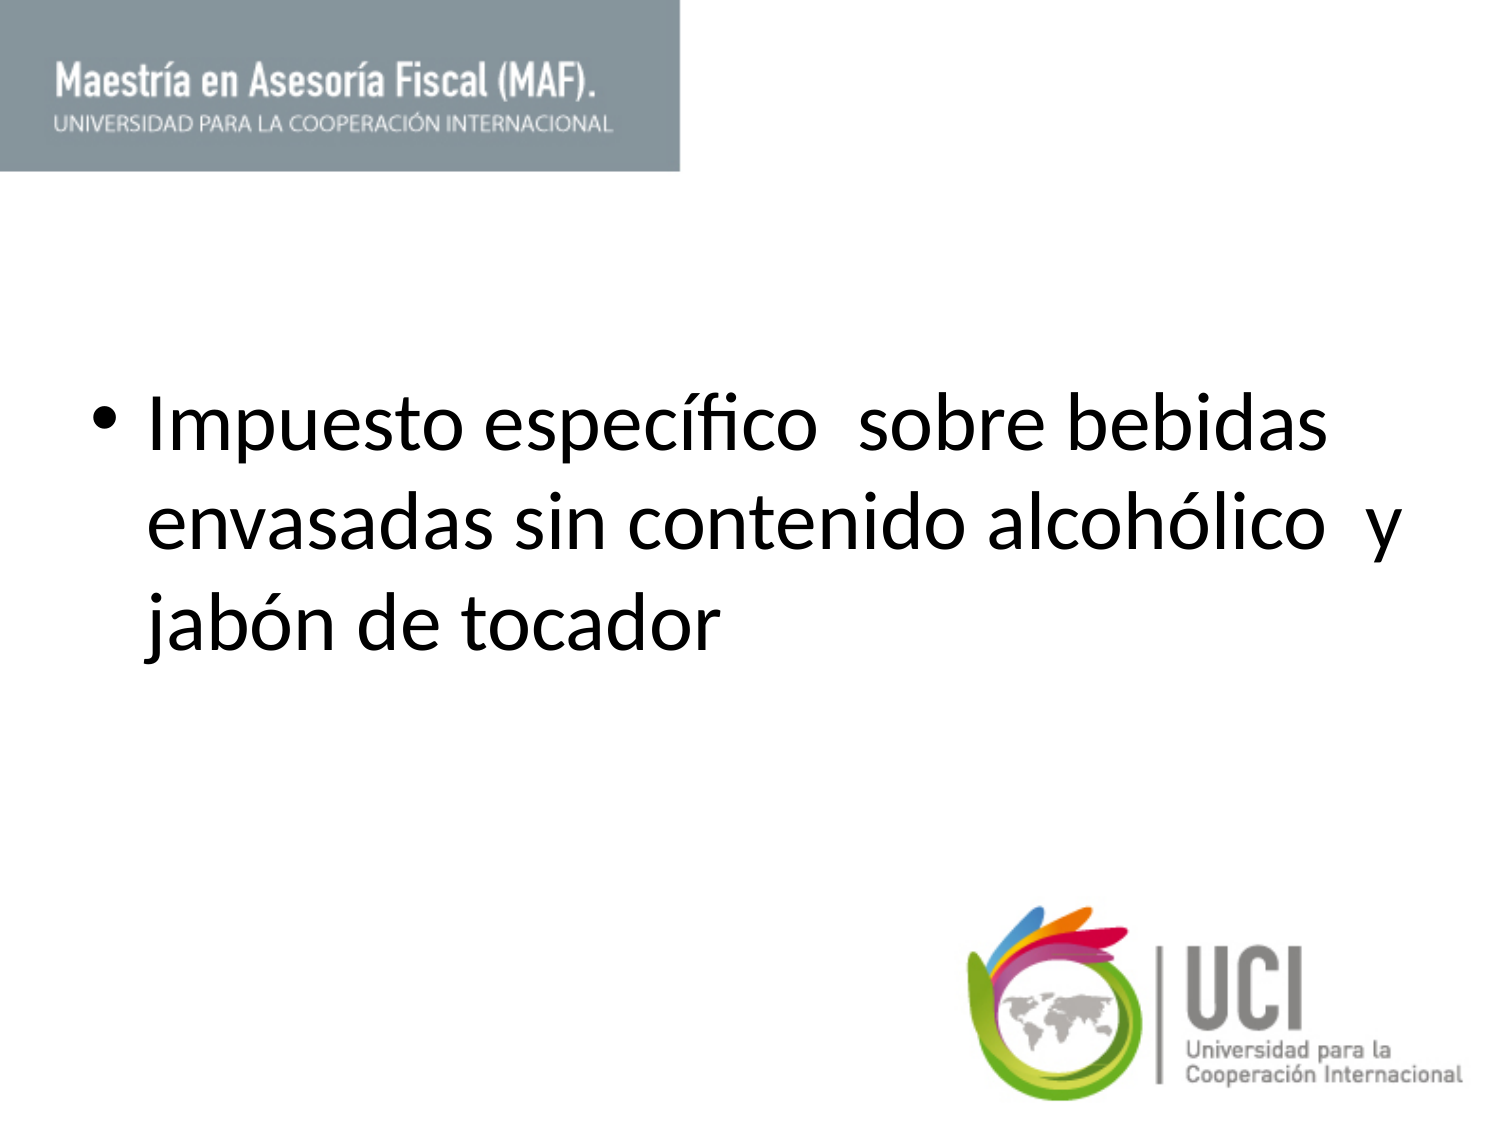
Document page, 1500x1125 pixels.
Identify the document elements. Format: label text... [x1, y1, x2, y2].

list Impuesto específico sobre bebidas envasadas sin contenido alcohólico y jabón de tocador [75, 262, 1425, 1005]
picture [0, 0, 1500, 1125]
